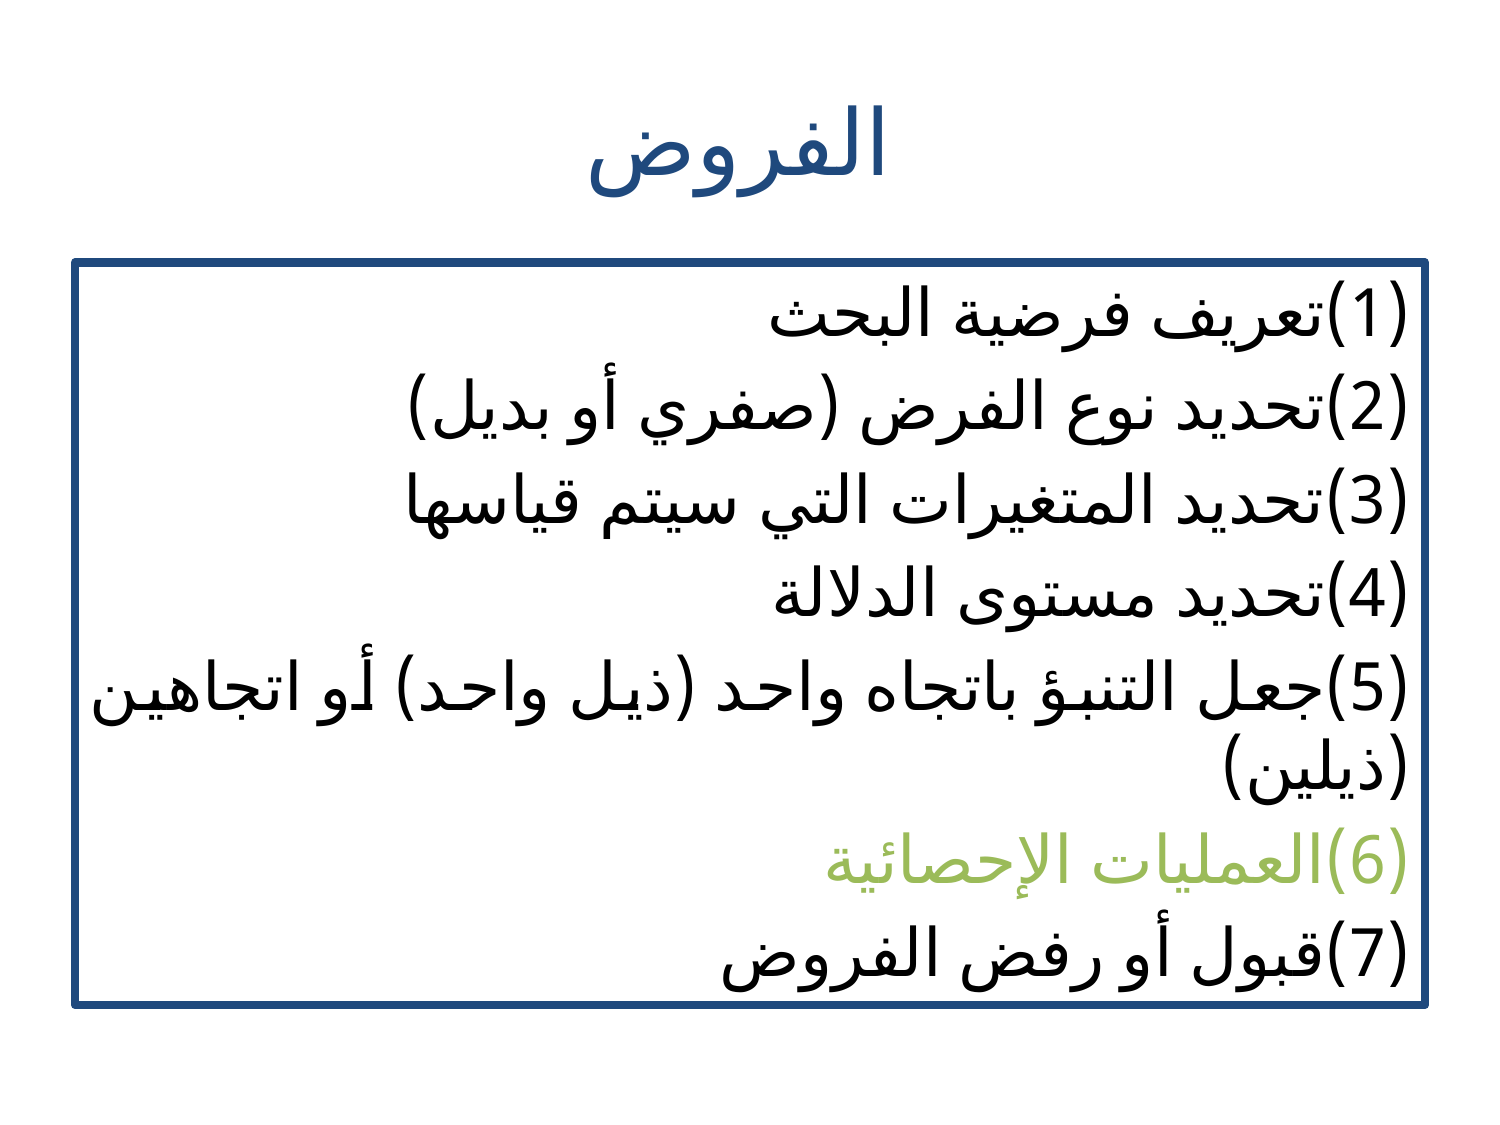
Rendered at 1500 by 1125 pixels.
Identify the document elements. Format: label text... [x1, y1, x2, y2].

title الفروض [75, 45, 1425, 233]
list (1)تعريف فرضية البحث (2)تحديد نوع الفرض (صفري أو بديل) (3)تحديد المتغيرات التي سيتم قياسها (4)تحديد مستوى الدلالة (5)جعل التنبؤ باتجاه واحد (ذيل واحد) أو اتجاهين (ذيلين) (6)العمليات الإحصائية (7)قبول أو رفض الفروض [75, 262, 1425, 1005]
